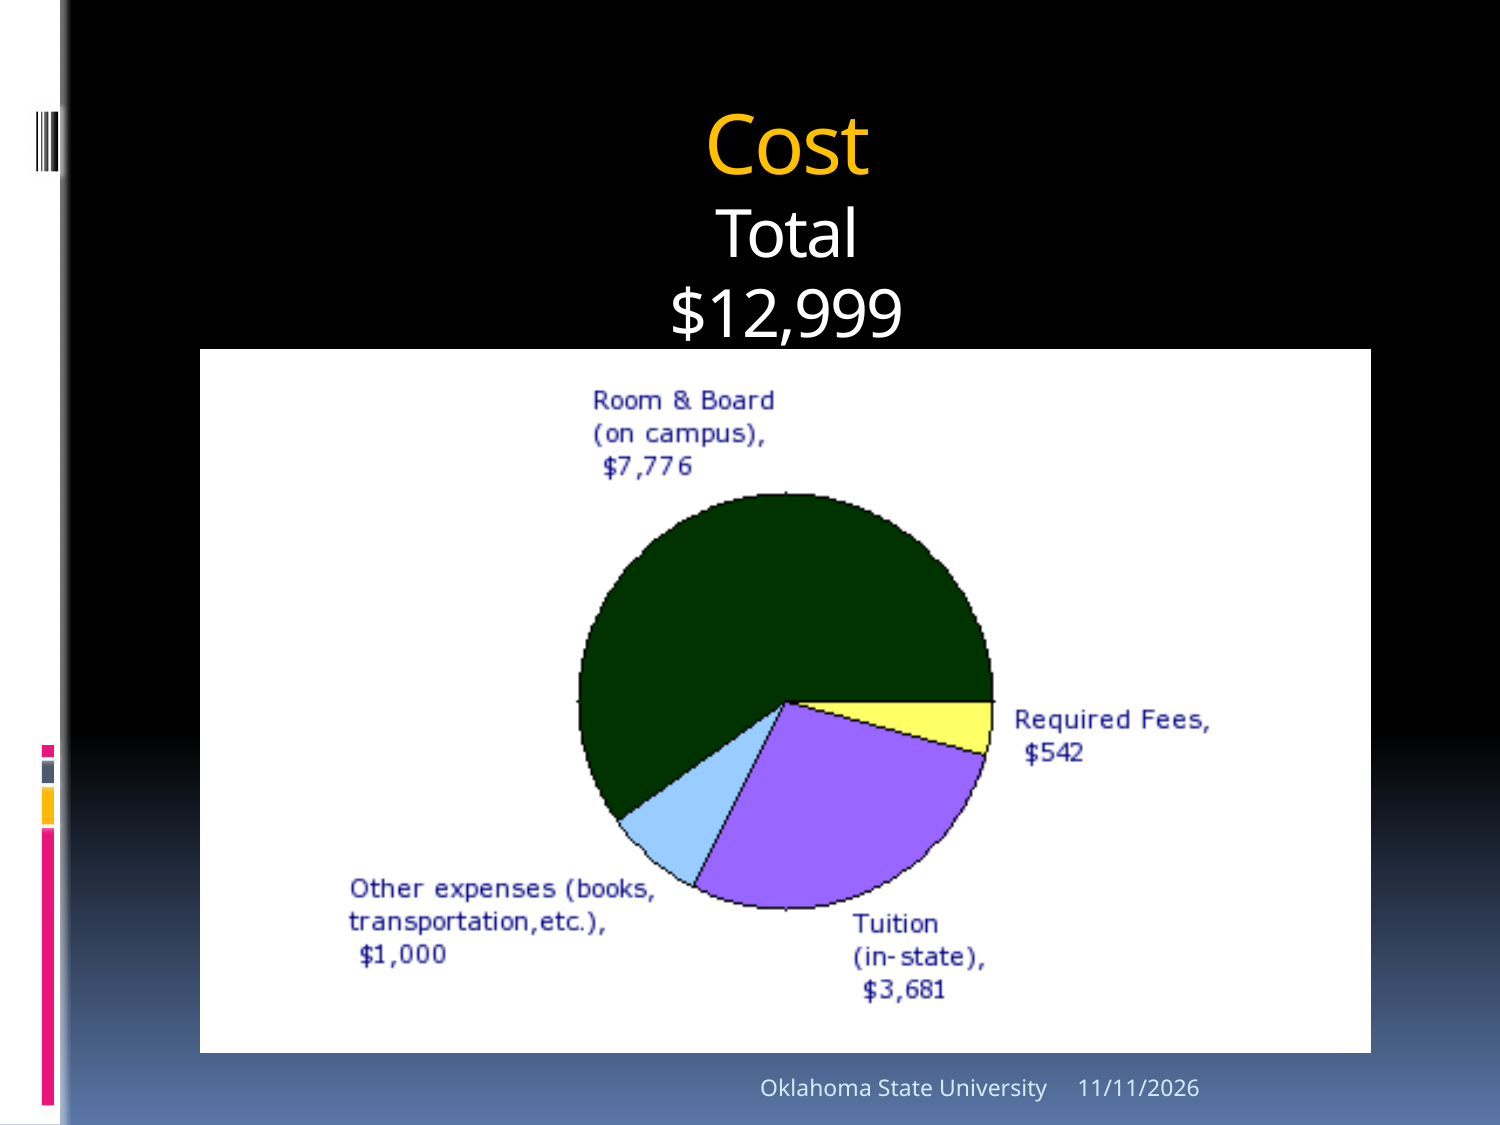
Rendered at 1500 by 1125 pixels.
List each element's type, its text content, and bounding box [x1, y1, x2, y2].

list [199, 349, 1371, 1053]
title Cost Total $12,999 [150, 83, 1425, 234]
footer Oklahoma State University [150, 1052, 1063, 1113]
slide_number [1063, 1052, 1413, 1113]
